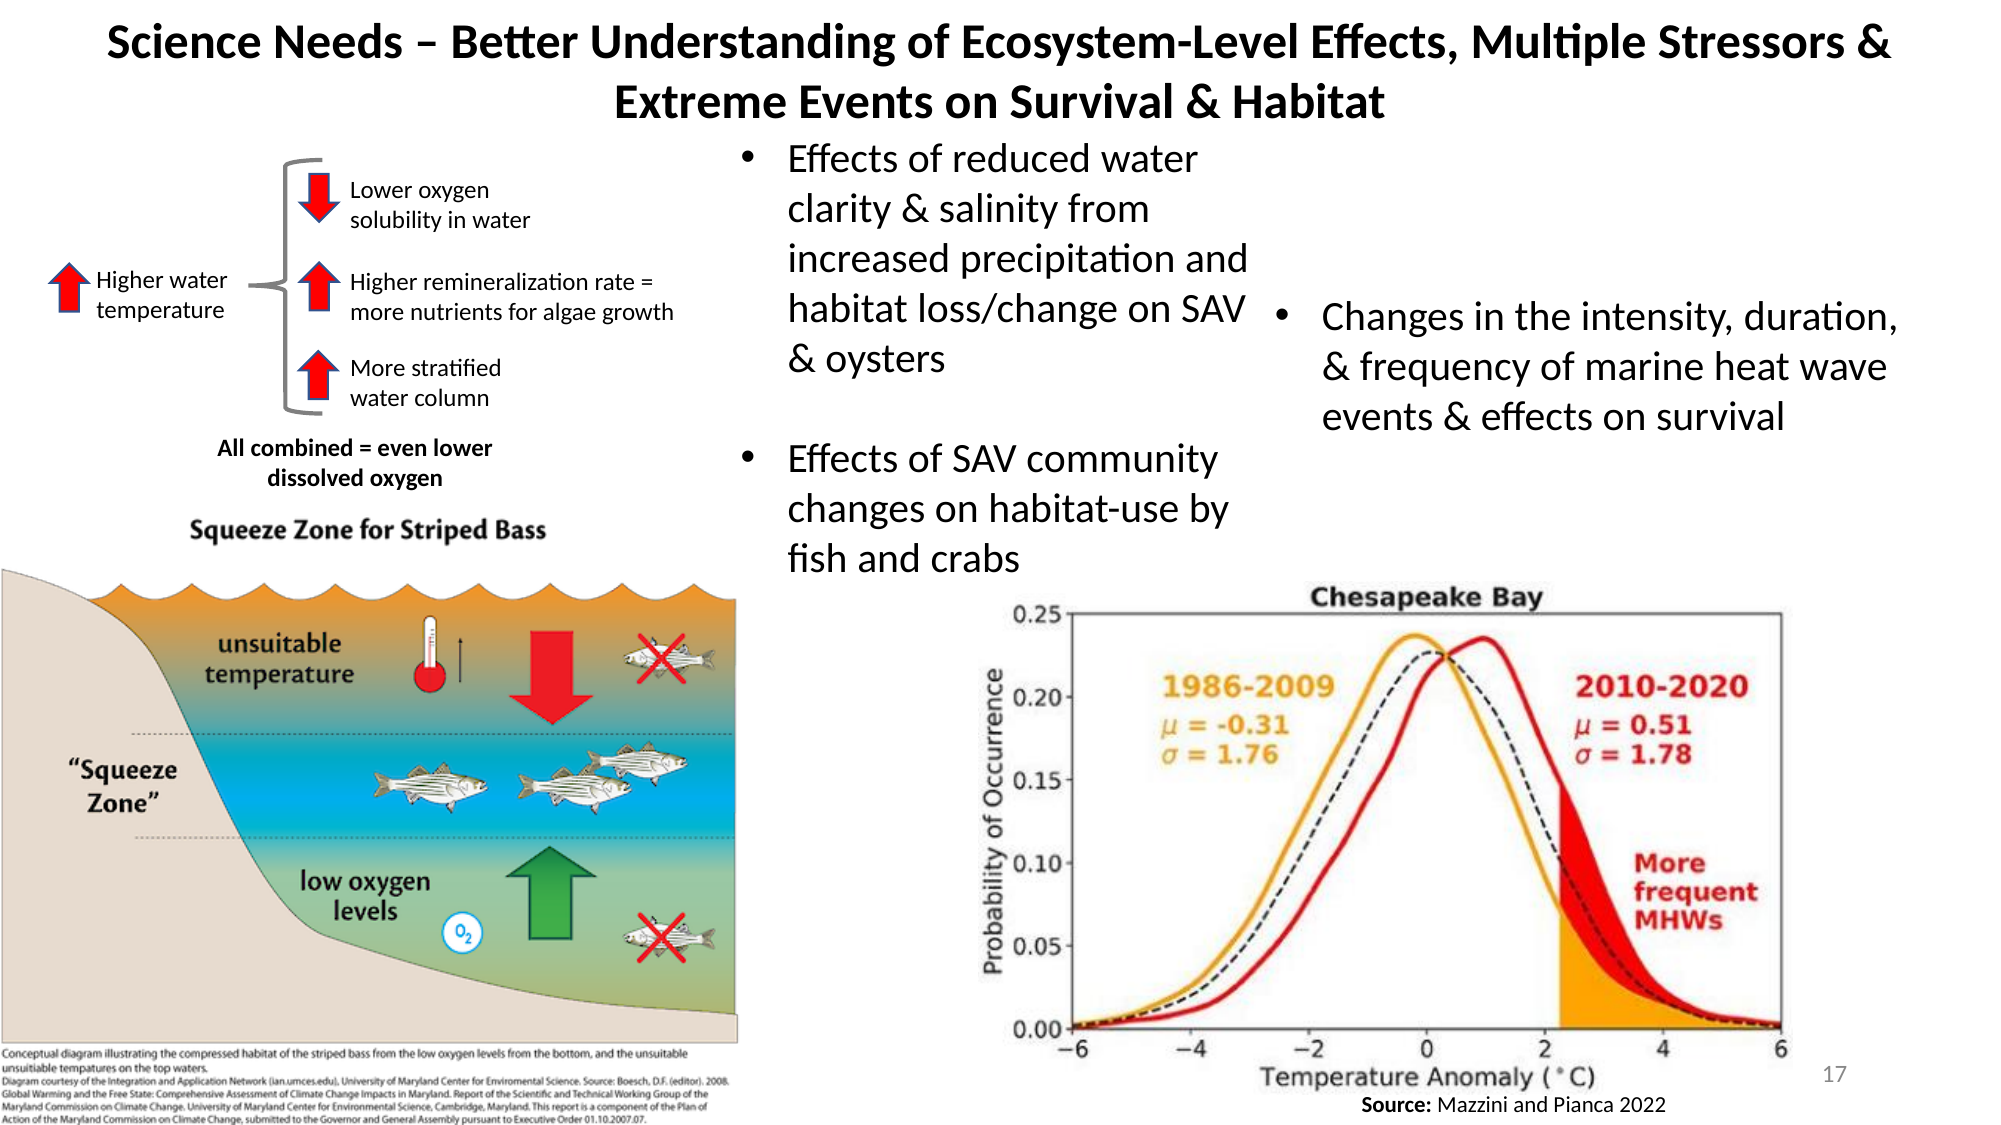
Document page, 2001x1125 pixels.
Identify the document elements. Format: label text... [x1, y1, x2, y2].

slide_number 17 [1793, 1042, 1863, 1103]
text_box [49, 159, 692, 506]
text_box Science Needs – Better Understanding of Ecosystem-Level Effects, Multiple Stressors & Extreme Events on Survival & Habitat [15, 1, 1985, 137]
picture [0, 510, 742, 1125]
text_box Changes in the intensity, duration, & frequency of marine heat wave events & effects on survival [1259, 281, 1939, 447]
text_box Source: Mazzini and Pianca 2022 [1346, 1104, 1702, 1125]
picture [977, 580, 1793, 1095]
text_box Effects of reduced water clarity & salinity from increased precipitation and habitat loss/change on SAV & oysters Effects of SAV community changes on habitat-use by fish and crabs [725, 123, 1282, 639]
